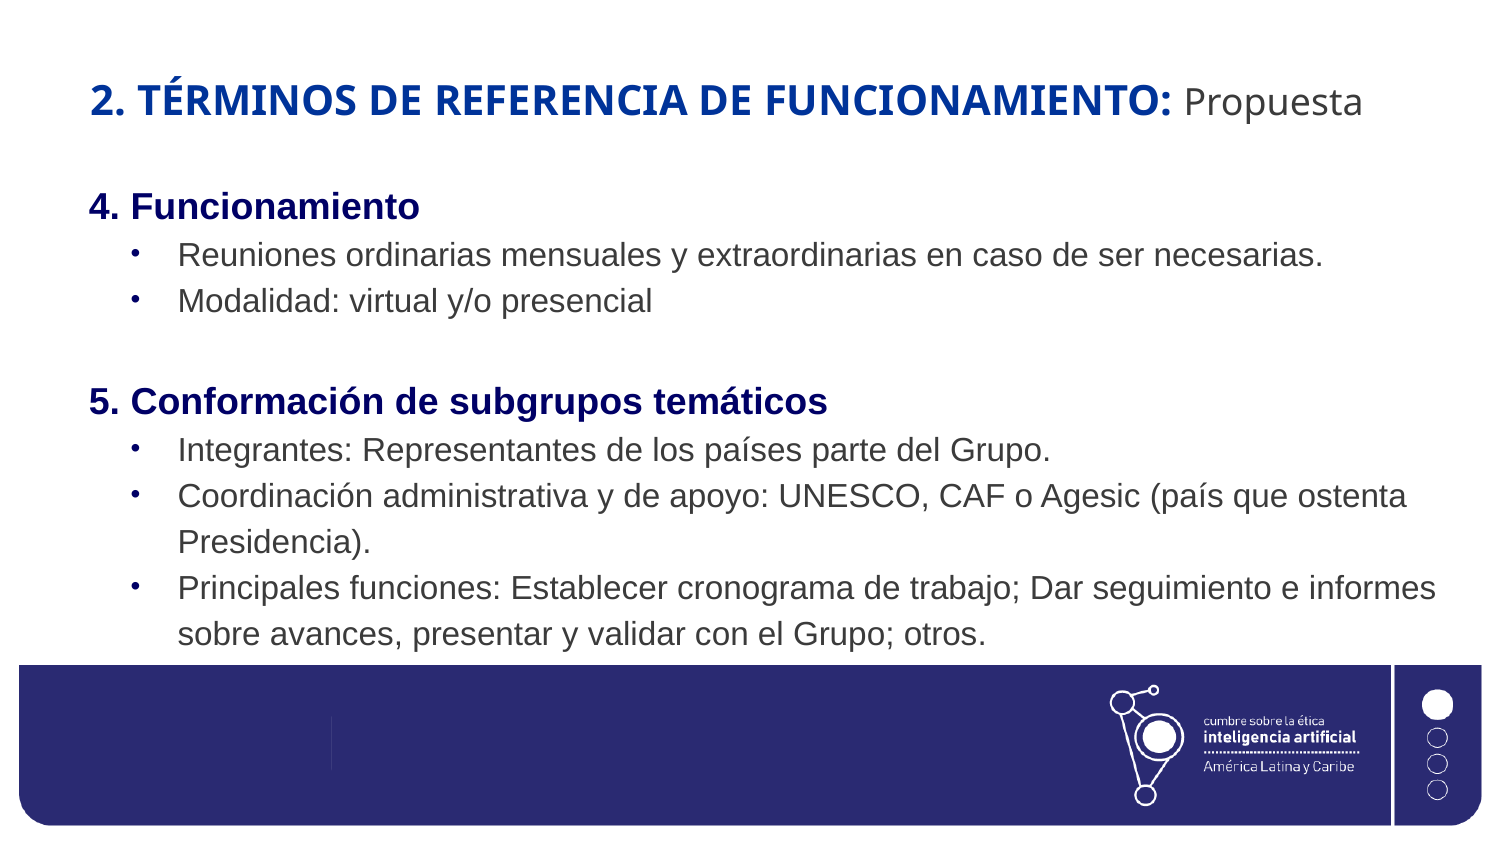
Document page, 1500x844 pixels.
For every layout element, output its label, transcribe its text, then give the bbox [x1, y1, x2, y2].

text_box 2. TÉRMINOS DE REFERENCIA DE FUNCIONAMIENTO: Propuesta [75, 51, 1434, 160]
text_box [0, 665, 1500, 842]
text_box 4. Funcionamiento Reuniones ordinarias mensuales y extraordinarias en caso de ser necesarias. Modalidad: virtual y/o presencial 5. Conformación de subgrupos temáticos Integrantes: Representantes de los países parte del Grupo. Coordinación administrativa y de apoyo: UNESCO, CAF o Agesic (país que ostenta Presidencia). Principales funciones: Establecer cronograma de trabajo; Dar seguimiento e informes sobre avances, presentar y validar con el Grupo; otros. [74, 160, 1489, 662]
